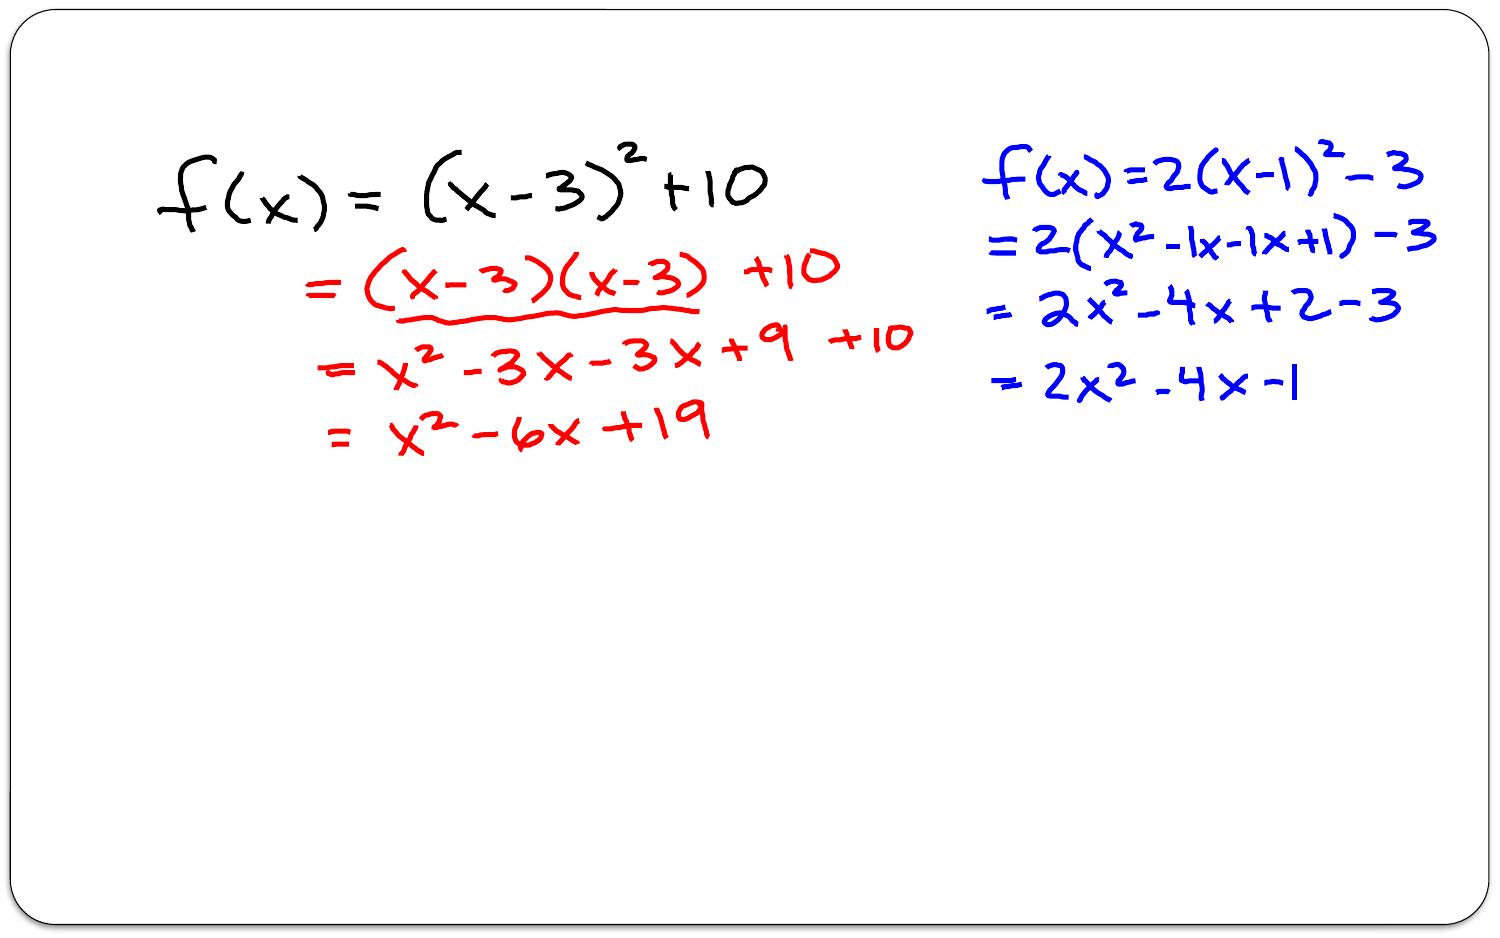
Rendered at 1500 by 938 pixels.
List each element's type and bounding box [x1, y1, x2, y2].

text_box [465, 183, 488, 211]
text_box [591, 271, 603, 286]
text_box [415, 346, 444, 362]
text_box [513, 417, 543, 451]
text_box [411, 270, 437, 298]
text_box [261, 198, 276, 212]
text_box [403, 271, 421, 288]
text_box [445, 283, 467, 287]
text_box [328, 430, 351, 434]
text_box [179, 156, 217, 209]
text_box [299, 175, 326, 231]
text_box [677, 401, 710, 438]
text_box [623, 340, 656, 370]
text_box [674, 186, 690, 190]
text_box [421, 288, 437, 299]
text_box [744, 268, 760, 273]
text_box [479, 267, 516, 292]
text_box [561, 251, 582, 299]
text_box [679, 253, 705, 297]
text_box [566, 436, 579, 445]
text_box [390, 424, 408, 443]
text_box [355, 205, 379, 210]
text_box [984, 141, 1435, 401]
text_box [267, 196, 290, 224]
text_box [408, 441, 425, 455]
text_box [727, 166, 766, 205]
text_box [545, 353, 573, 380]
text_box [492, 350, 525, 384]
text_box [546, 171, 583, 210]
text_box [377, 361, 400, 379]
text_box [755, 257, 768, 287]
text_box [449, 183, 473, 203]
text_box [829, 336, 862, 343]
text_box [187, 211, 201, 233]
text_box [549, 424, 565, 436]
text_box [707, 171, 714, 206]
text_box [585, 162, 622, 220]
text_box [762, 268, 773, 272]
text_box [734, 350, 741, 361]
text_box [848, 340, 853, 350]
text_box [402, 378, 417, 387]
text_box [875, 328, 880, 352]
text_box [420, 412, 458, 429]
text_box [525, 257, 552, 302]
text_box [623, 281, 639, 285]
text_box [327, 371, 355, 376]
text_box [590, 360, 611, 365]
text_box [399, 425, 417, 456]
text_box [158, 206, 207, 214]
text_box [603, 285, 616, 295]
text_box [721, 347, 748, 352]
text_box [655, 407, 668, 439]
text_box [395, 363, 407, 391]
text_box [306, 281, 341, 286]
text_box [226, 172, 251, 223]
text_box [785, 255, 793, 288]
text_box [510, 194, 533, 199]
text_box [803, 250, 839, 282]
text_box [887, 326, 912, 349]
text_box [730, 338, 736, 347]
text_box [538, 352, 556, 368]
text_box [317, 364, 354, 369]
text_box [649, 260, 680, 294]
text_box [618, 143, 647, 162]
text_box [349, 193, 381, 197]
text_box [557, 419, 579, 446]
text_box [556, 367, 572, 380]
text_box [472, 432, 499, 437]
text_box [674, 342, 701, 367]
text_box [622, 411, 634, 442]
text_box [669, 173, 677, 211]
text_box [603, 425, 627, 430]
text_box [761, 323, 792, 361]
text_box [473, 201, 496, 217]
text_box [397, 306, 700, 324]
text_box [425, 151, 462, 222]
text_box [276, 209, 298, 222]
text_box [595, 269, 616, 296]
text_box [463, 370, 482, 374]
text_box [670, 340, 687, 356]
text_box [307, 294, 336, 298]
text_box [366, 248, 405, 310]
text_box [689, 356, 701, 366]
